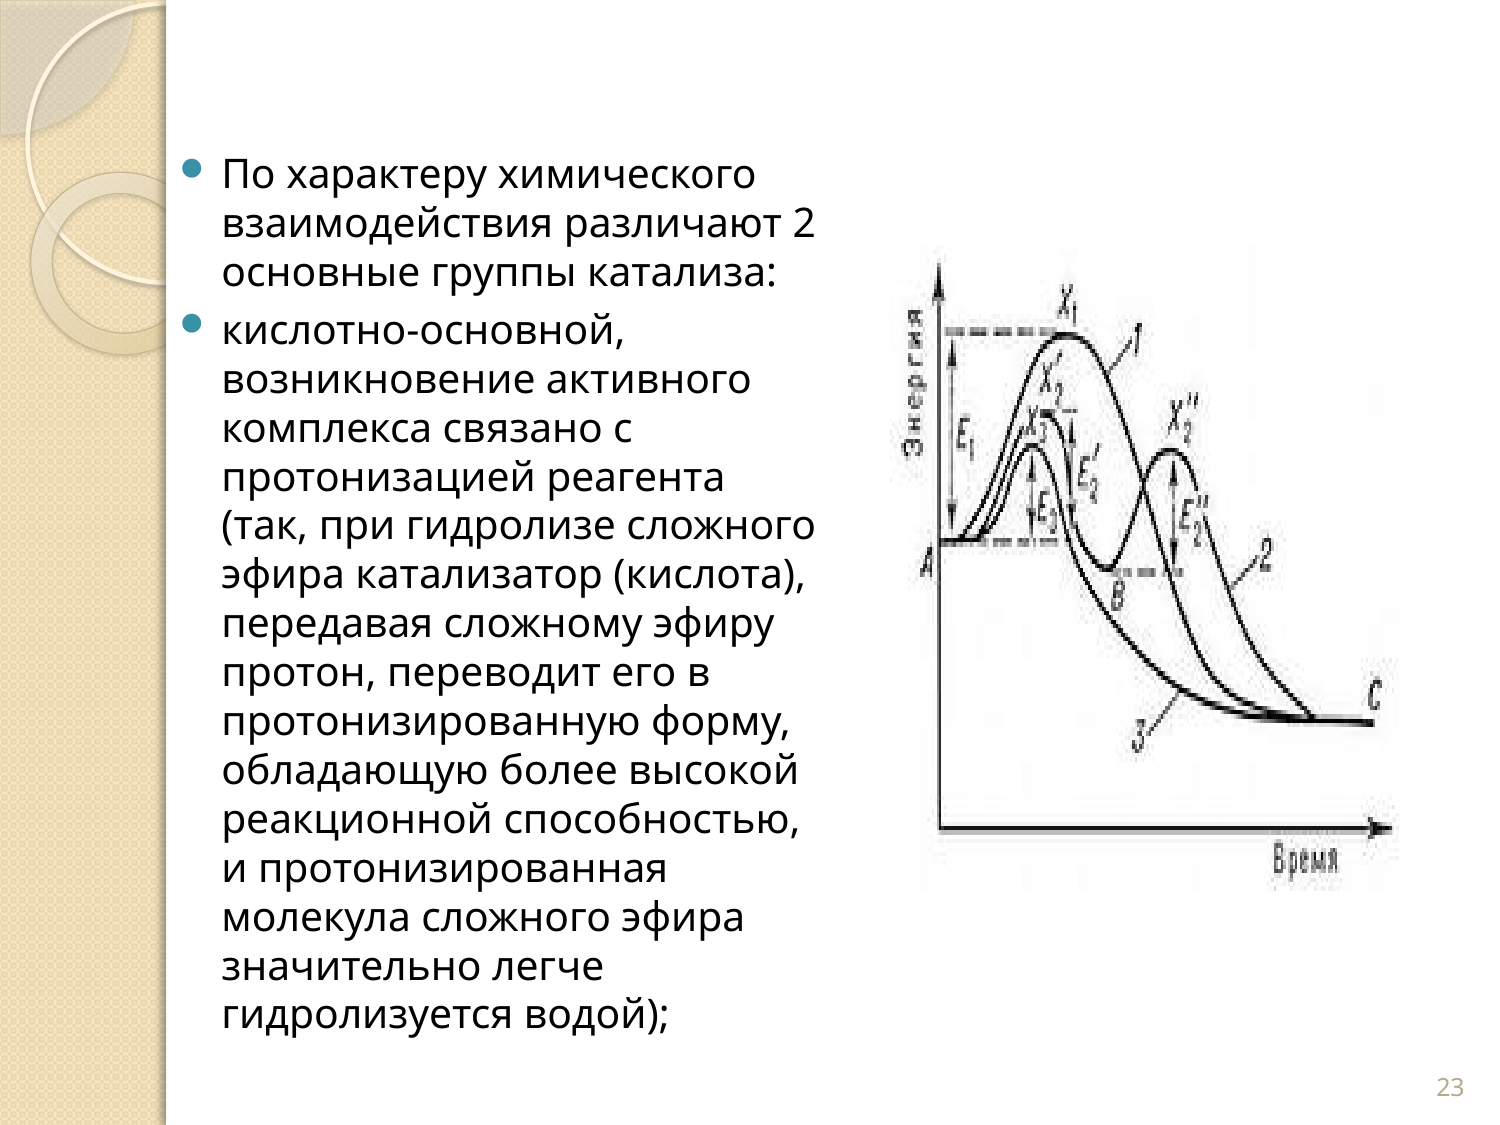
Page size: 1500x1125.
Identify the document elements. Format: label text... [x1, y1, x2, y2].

slide_number 23 [1413, 1034, 1488, 1113]
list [890, 245, 1419, 891]
list По характеру химического взаимодействия различают 2 основные группы катализа: кислотно-основной, возникновение активного комплекса связано с протонизацией реагента (так, при гидролизе сложного эфира катализатор (кислота), передавая сложному эфиру протон, переводит его в протонизированную форму, обладающую более высокой реакционной способностью, и протонизированная молекула сложного эфира значительно легче гидролизуется водой); [152, 140, 836, 1091]
